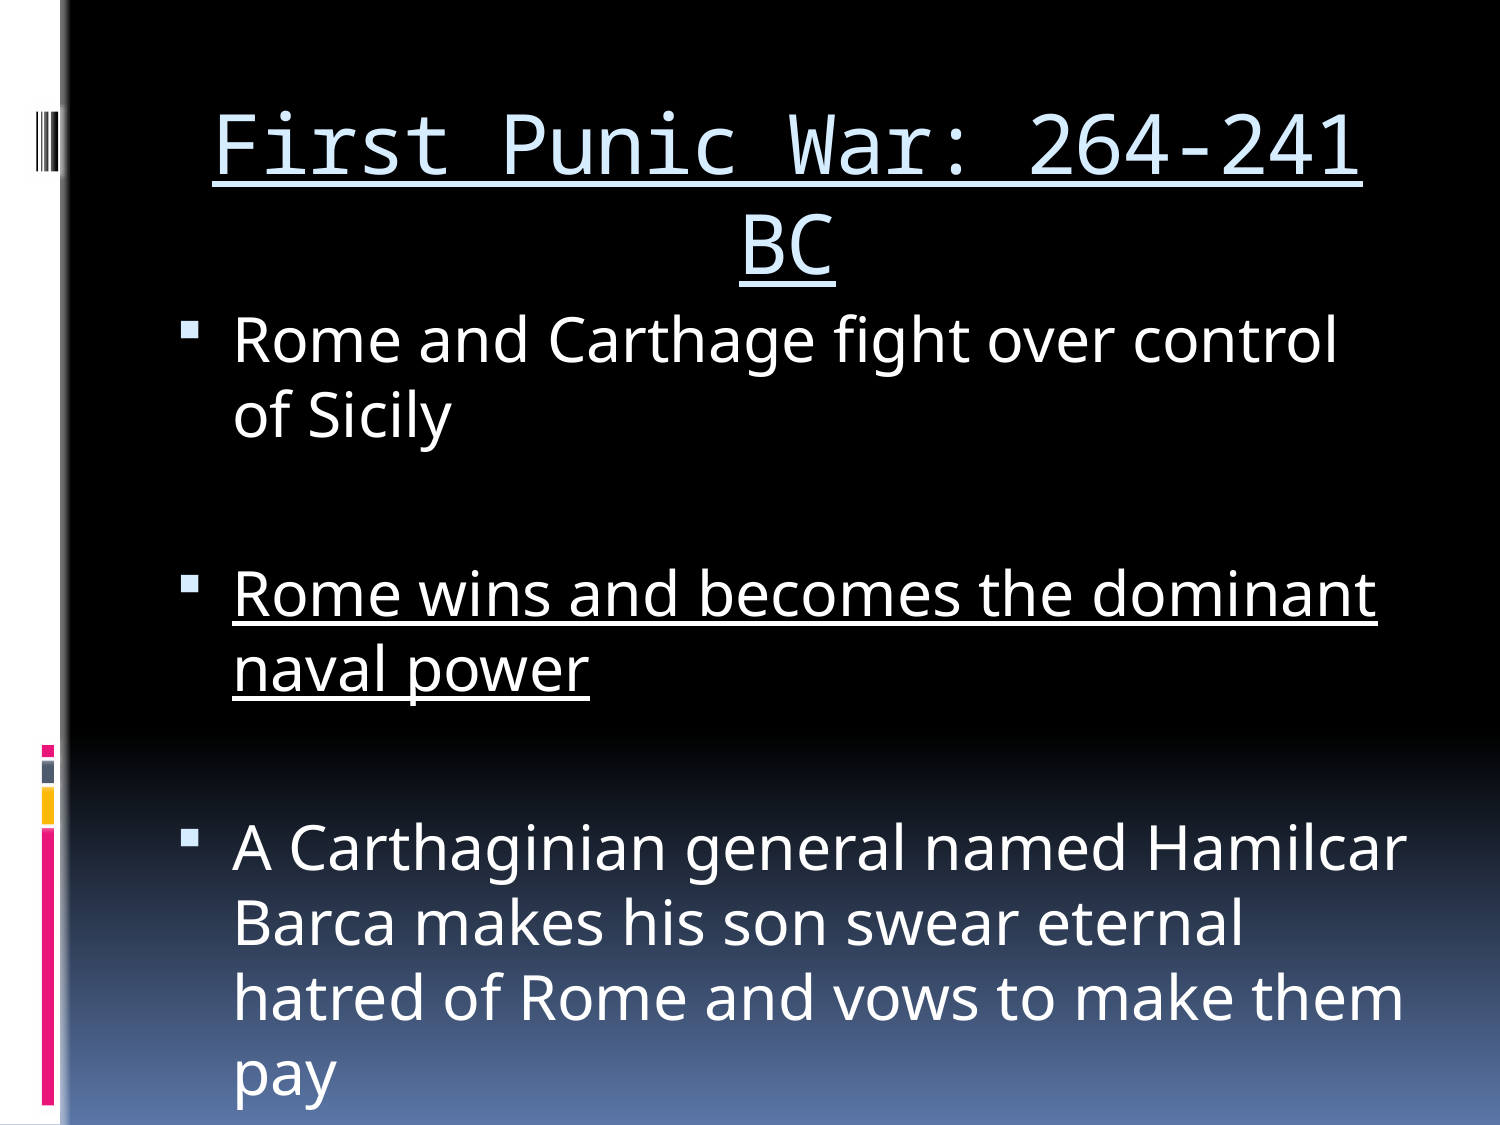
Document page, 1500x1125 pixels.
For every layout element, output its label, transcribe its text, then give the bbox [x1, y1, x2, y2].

title First Punic War: 264-241 BC [150, 83, 1425, 234]
list Rome and Carthage fight over control of Sicily Rome wins and becomes the dominant naval power A Carthaginian general named Hamilcar Barca makes his son swear eternal hatred of Rome and vows to make them pay [150, 292, 1425, 1043]
